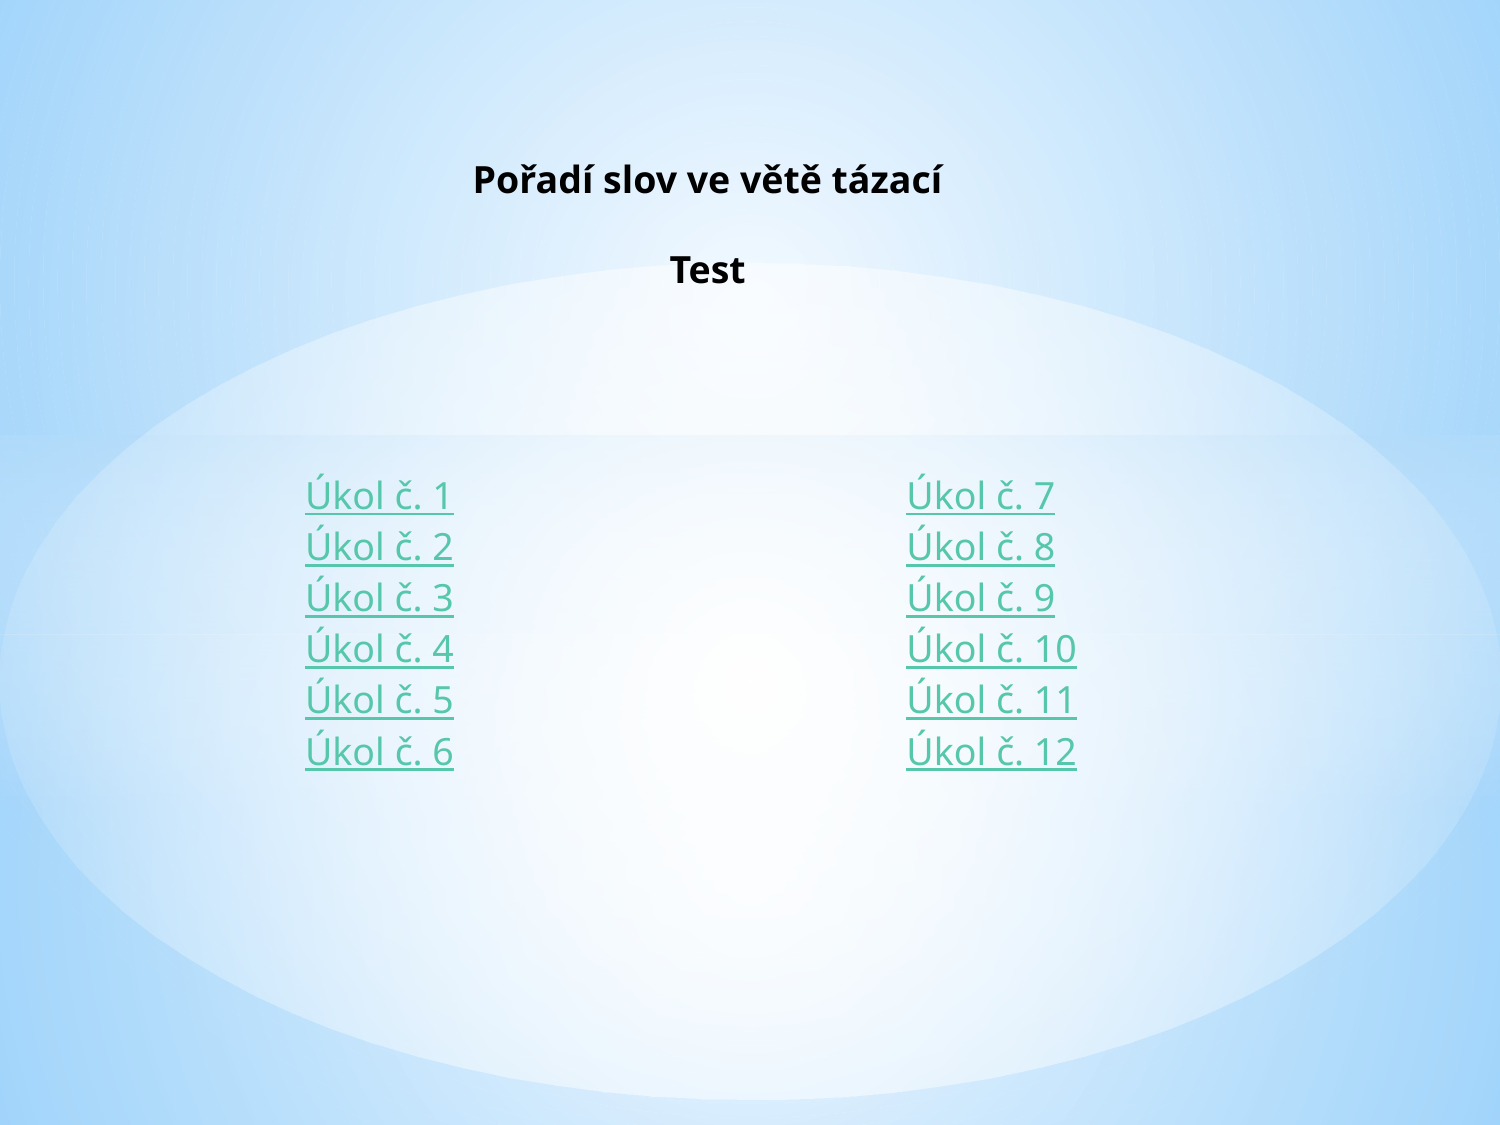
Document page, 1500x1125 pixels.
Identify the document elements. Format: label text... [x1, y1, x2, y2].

text_box Pořadí slov ve větě tázací Test [457, 148, 958, 299]
text_box Úkol č. 7 Úkol č. 8 Úkol č. 9 Úkol č. 10 Úkol č. 11 Úkol č. 12 [891, 419, 1117, 831]
text_box Úkol č. 1 Úkol č. 2 Úkol č. 3 Úkol č. 4 Úkol č. 5 Úkol č. 6 [290, 419, 486, 831]
